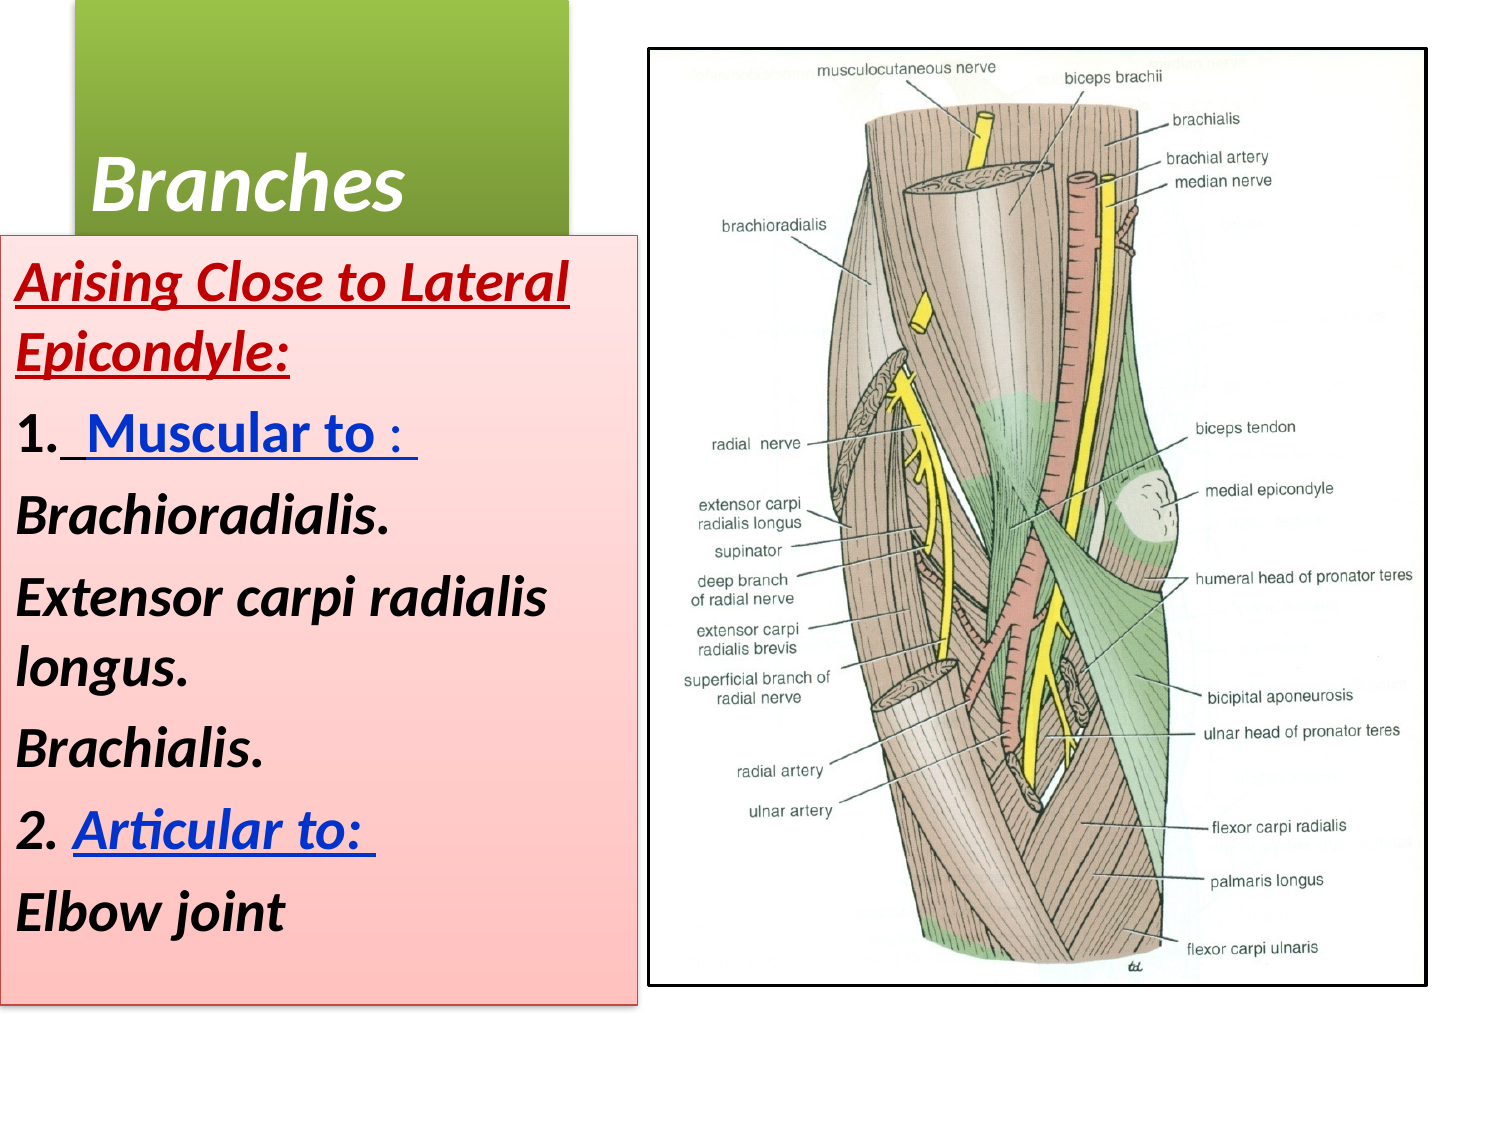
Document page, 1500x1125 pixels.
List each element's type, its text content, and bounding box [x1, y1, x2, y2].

title Branches [75, 0, 569, 233]
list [649, 49, 1425, 985]
list Arising Close to Lateral Epicondyle: 1. Muscular to : Brachioradialis. Extensor carpi radialis longus. Brachialis. 2. Articular to: Elbow joint [0, 235, 638, 1006]
